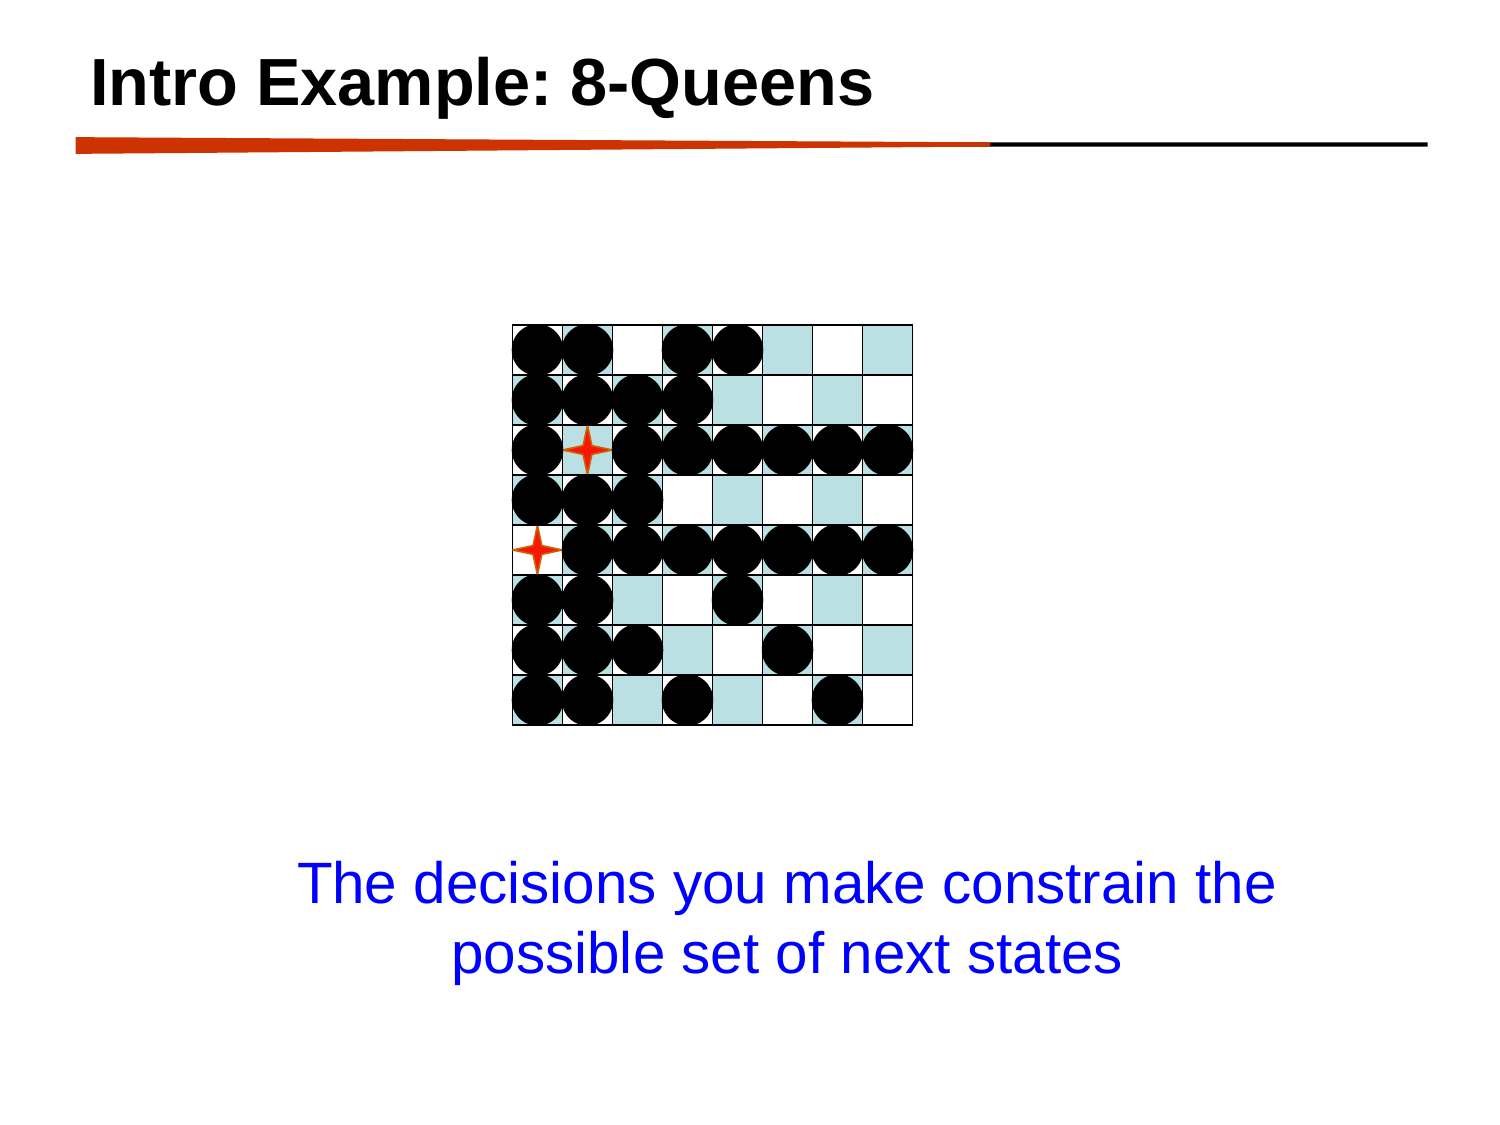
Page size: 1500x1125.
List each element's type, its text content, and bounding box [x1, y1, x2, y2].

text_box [512, 324, 561, 726]
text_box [562, 324, 913, 726]
text_box The decisions you make constrain the possible set of next states [200, 837, 1375, 993]
title Intro Example: 8-Queens [74, 24, 1426, 133]
